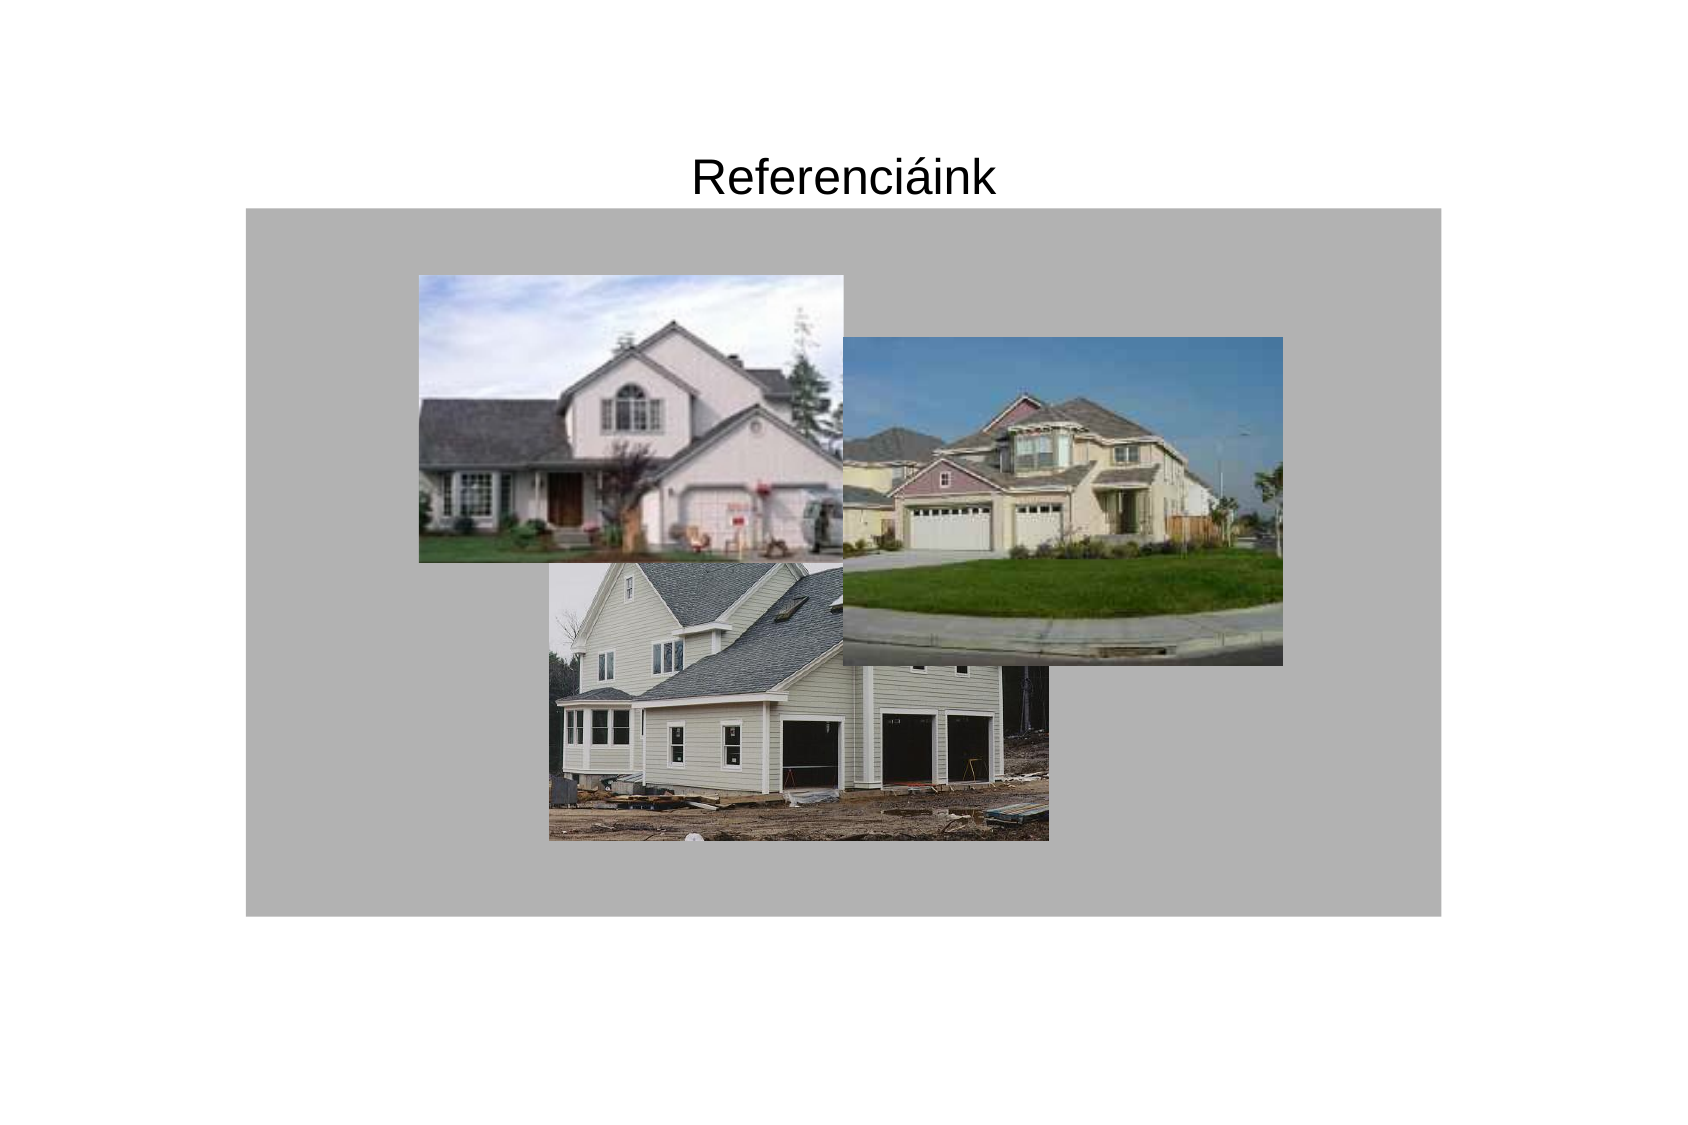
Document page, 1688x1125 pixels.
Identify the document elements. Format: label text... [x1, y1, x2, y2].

picture [418, 274, 1283, 841]
text_box Referenciáink [249, 137, 1438, 213]
